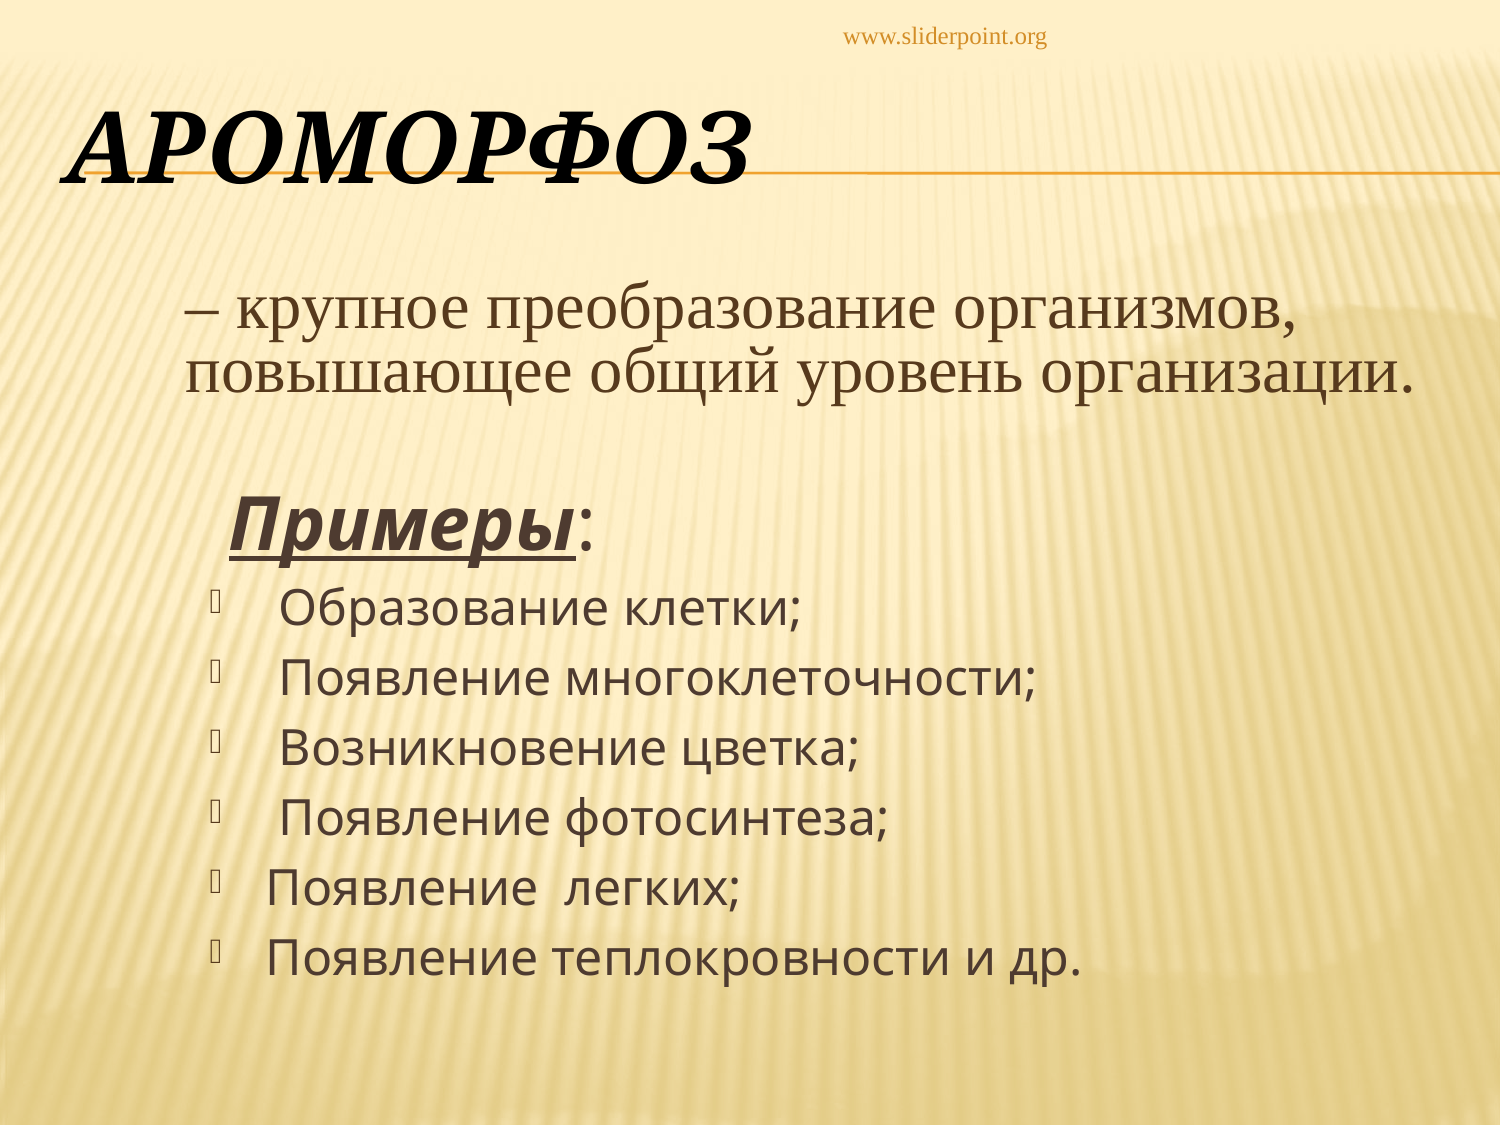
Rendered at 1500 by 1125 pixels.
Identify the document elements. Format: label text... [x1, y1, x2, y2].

footer www.sliderpoint.org [587, 12, 1063, 60]
list Примеры: Образование клетки; Появление многоклеточности; Возникновение цветка; Появление фотосинтеза; Появление легких; Появление теплокровности и др. [194, 467, 1329, 1047]
text_box – крупное преобразование организмов, повышающее общий уровень организации. [171, 270, 1436, 414]
title Ароморфоз [50, 75, 1475, 213]
